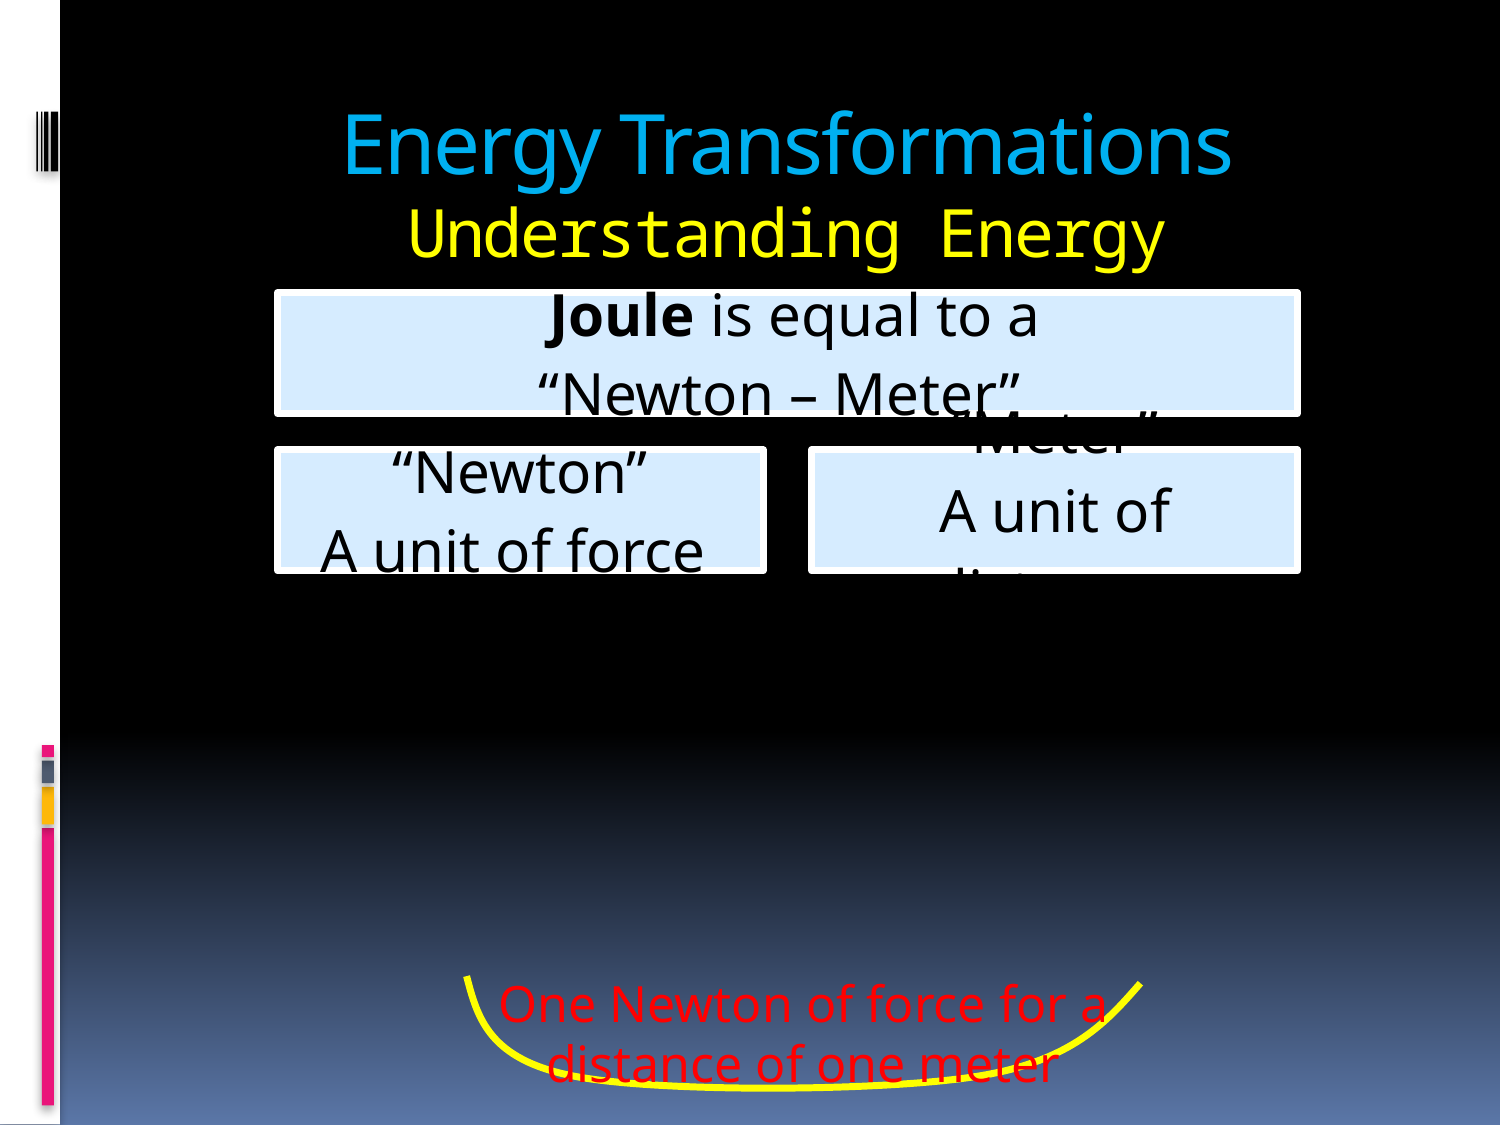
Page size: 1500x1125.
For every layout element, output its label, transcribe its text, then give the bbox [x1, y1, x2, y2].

text_box One Newton of force for a distance of one meter [510, 1056, 1059, 1092]
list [149, 292, 1426, 1043]
title Energy Transformations Understanding Energy [150, 83, 1425, 234]
